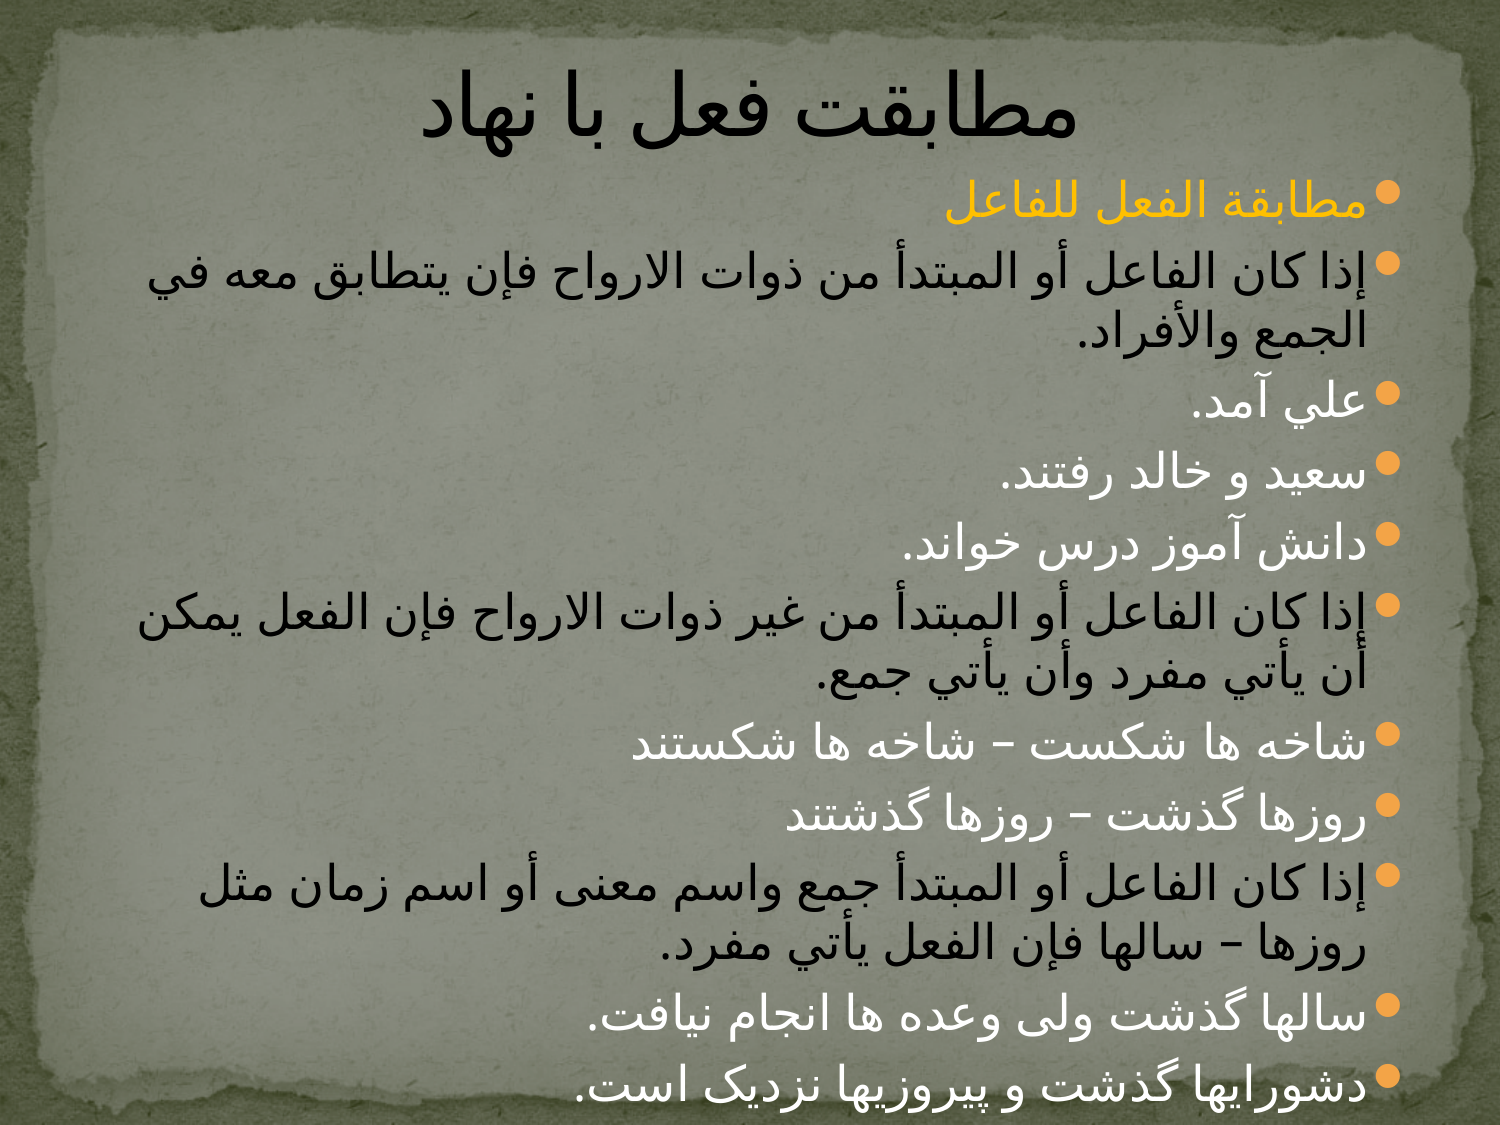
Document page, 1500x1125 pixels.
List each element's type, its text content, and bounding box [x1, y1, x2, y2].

title مطابقت فعل با نهاد [74, 24, 1425, 161]
list مطابقة الفعل للفاعل إذا كان الفاعل أو المبتدأ من ذوات الارواح فإن يتطابق معه في الجمع والأفراد. علي آمد. سعید و خالد رفتند. دانش آموز درس خواند. إذا كان الفاعل أو المبتدأ من غير ذوات الارواح فإن الفعل يمكن أن يأتي مفرد وأن يأتي جمع. شاخه ها شکست – شاخه ها شکستند روزها گذشت – روزها گذشتند إذا كان الفاعل أو المبتدأ جمع واسم معنى أو اسم زمان مثل روزها – سالها فإن الفعل يأتي مفرد. سالها گذشت ولی وعده ها انجام نیافت. دشورایها گذشت و پیروزیها نزدیک است. [75, 161, 1425, 1125]
